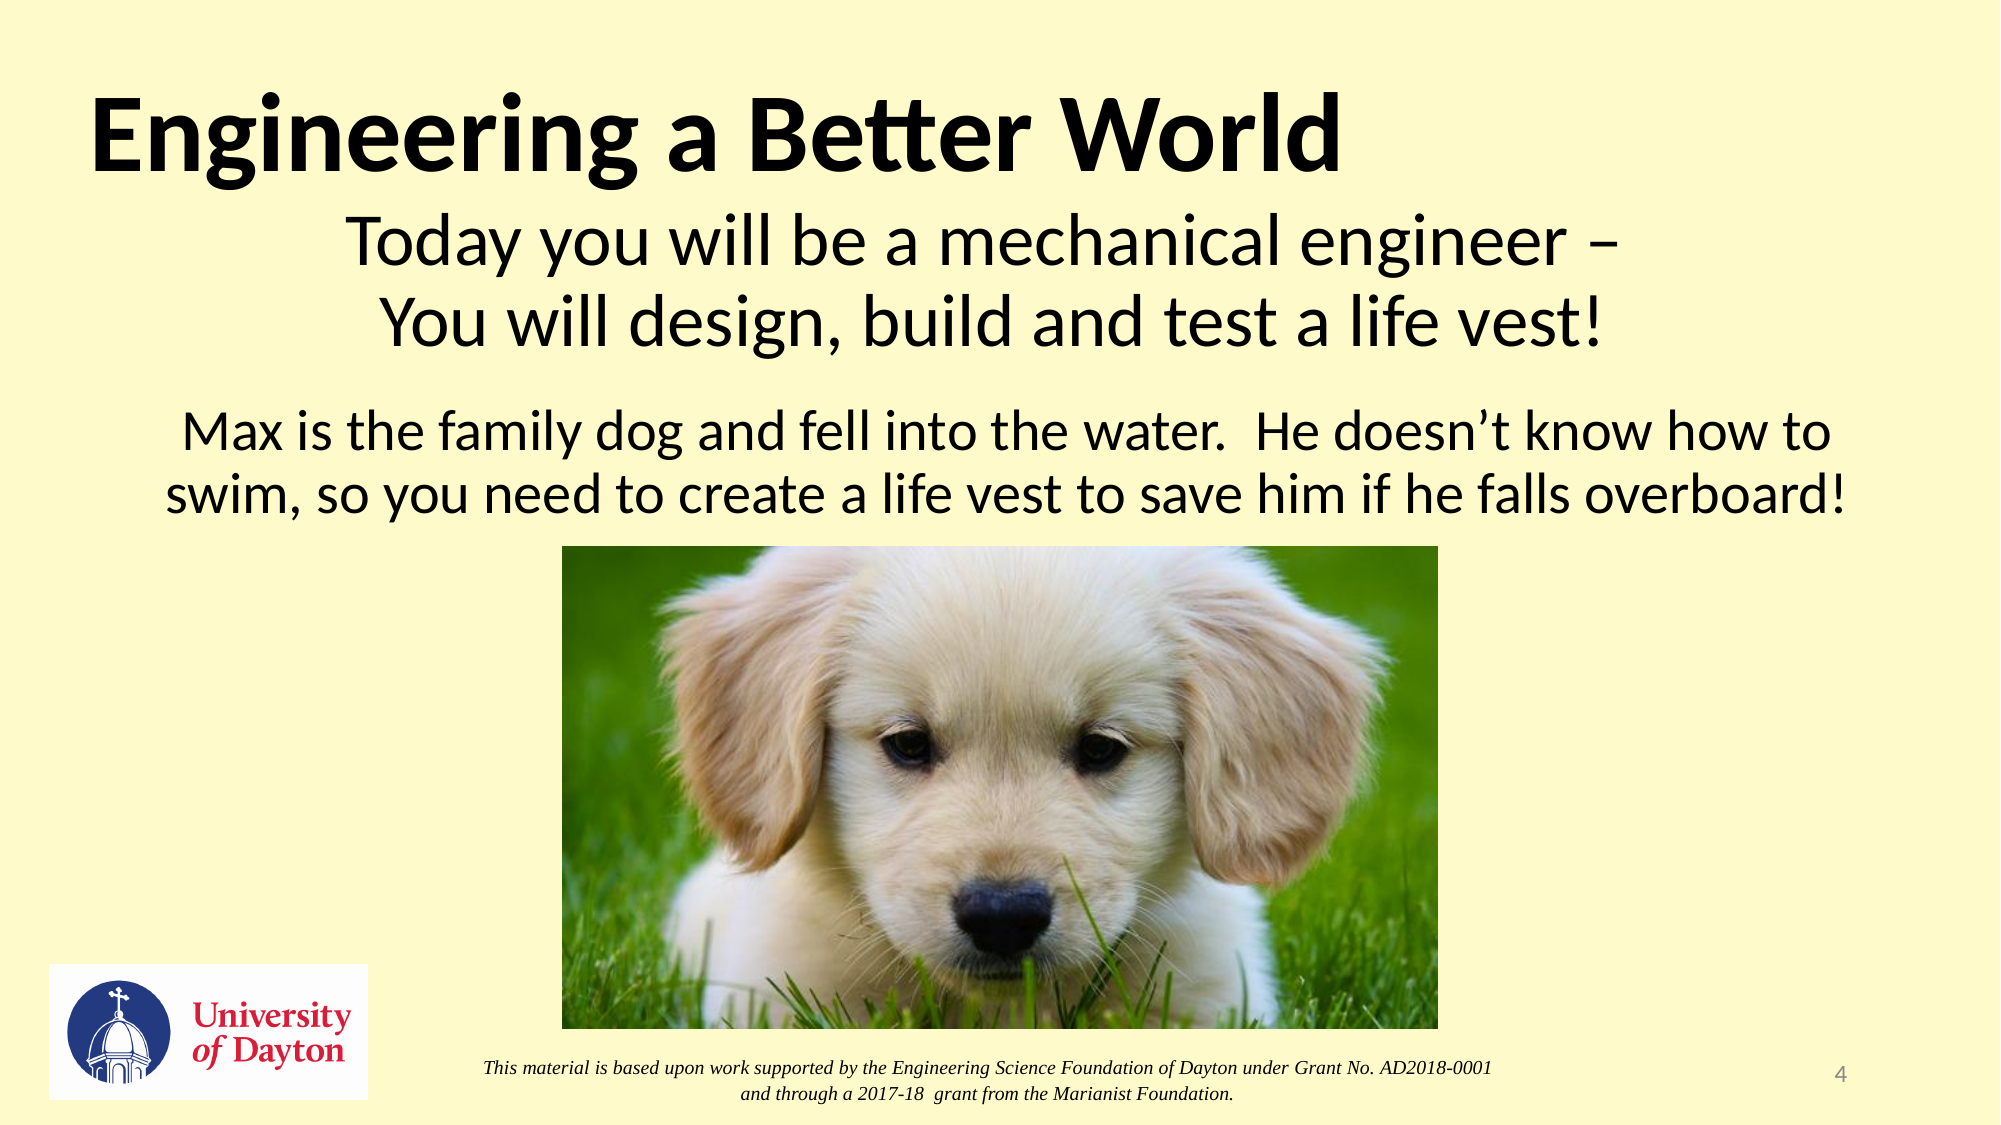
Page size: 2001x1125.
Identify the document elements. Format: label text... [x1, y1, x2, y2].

picture [562, 546, 1438, 1029]
title Today you will be a mechanical engineer – You will design, build and test a life vest! [24, 132, 1962, 431]
picture [48, 963, 369, 1101]
text_box Engineering a Better World [74, 53, 1800, 218]
list Max is the family dog and fell into the water. He doesn’t know how to swim, so you need to create a life vest to save him if he falls overboard! [102, 392, 1912, 1070]
